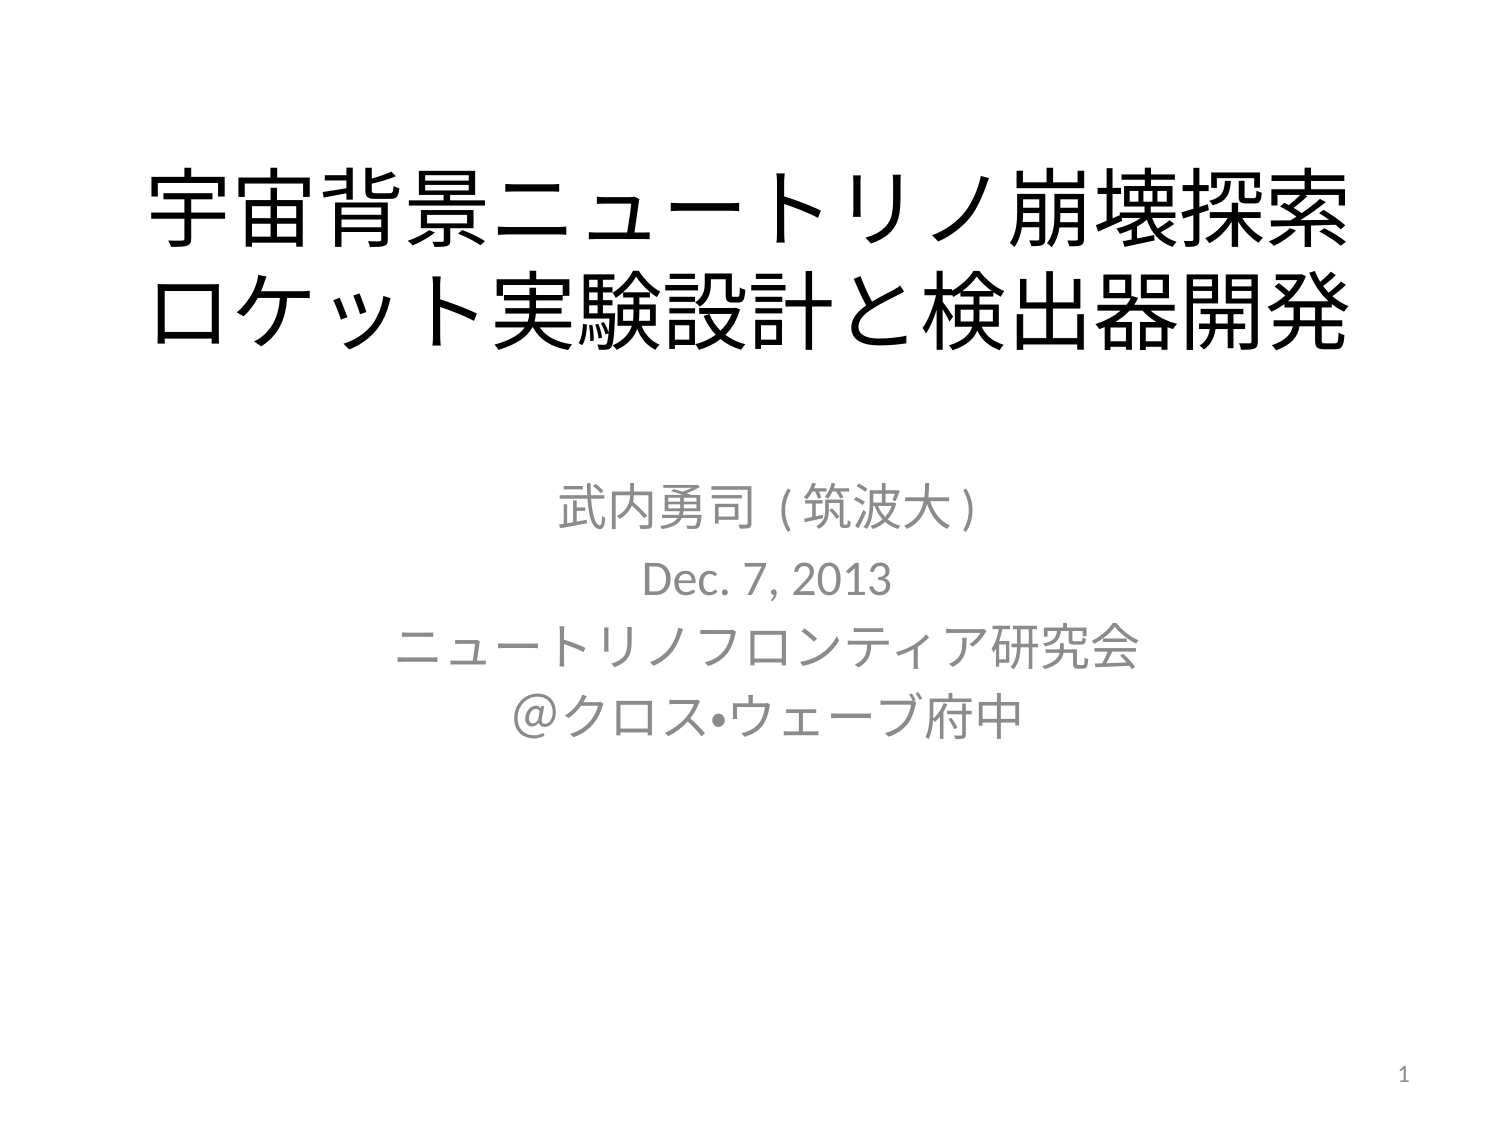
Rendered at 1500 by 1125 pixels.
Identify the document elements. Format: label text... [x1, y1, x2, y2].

slide_number 1 [1074, 1042, 1425, 1103]
subtitle 武内勇司 (筑波大) Dec. 7, 2013 ニュートリノフロンティア研究会 ＠クロス・ウェーブ府中 [242, 468, 1293, 756]
title 宇宙背景ニュートリノ崩壊探索ロケット実験設計と検出器開発 [112, 101, 1388, 414]
